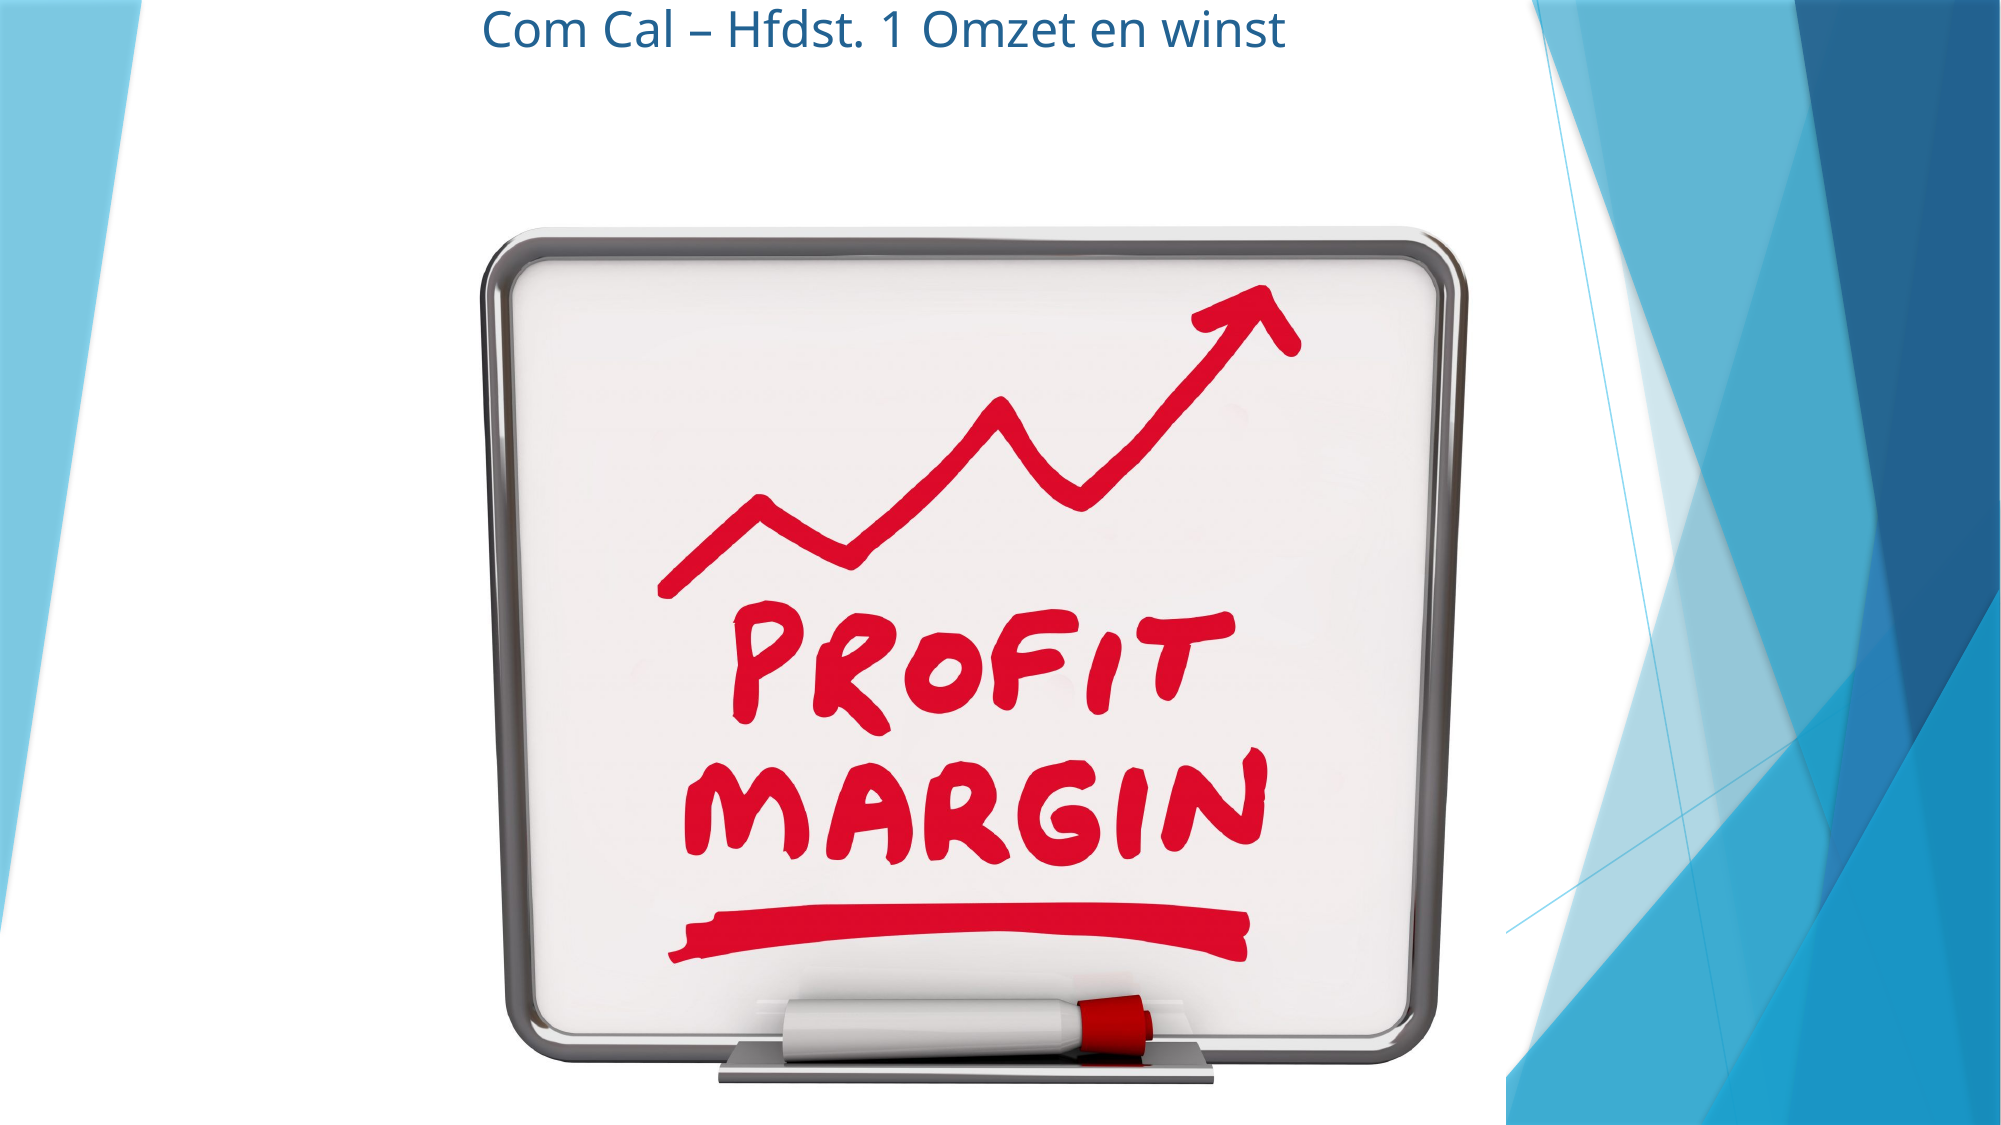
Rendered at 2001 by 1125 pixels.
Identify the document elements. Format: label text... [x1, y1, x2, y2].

picture [437, 173, 1506, 1125]
text_box Com Cal – Hfdst. 1 Omzet en winst [0, 0, 1769, 66]
